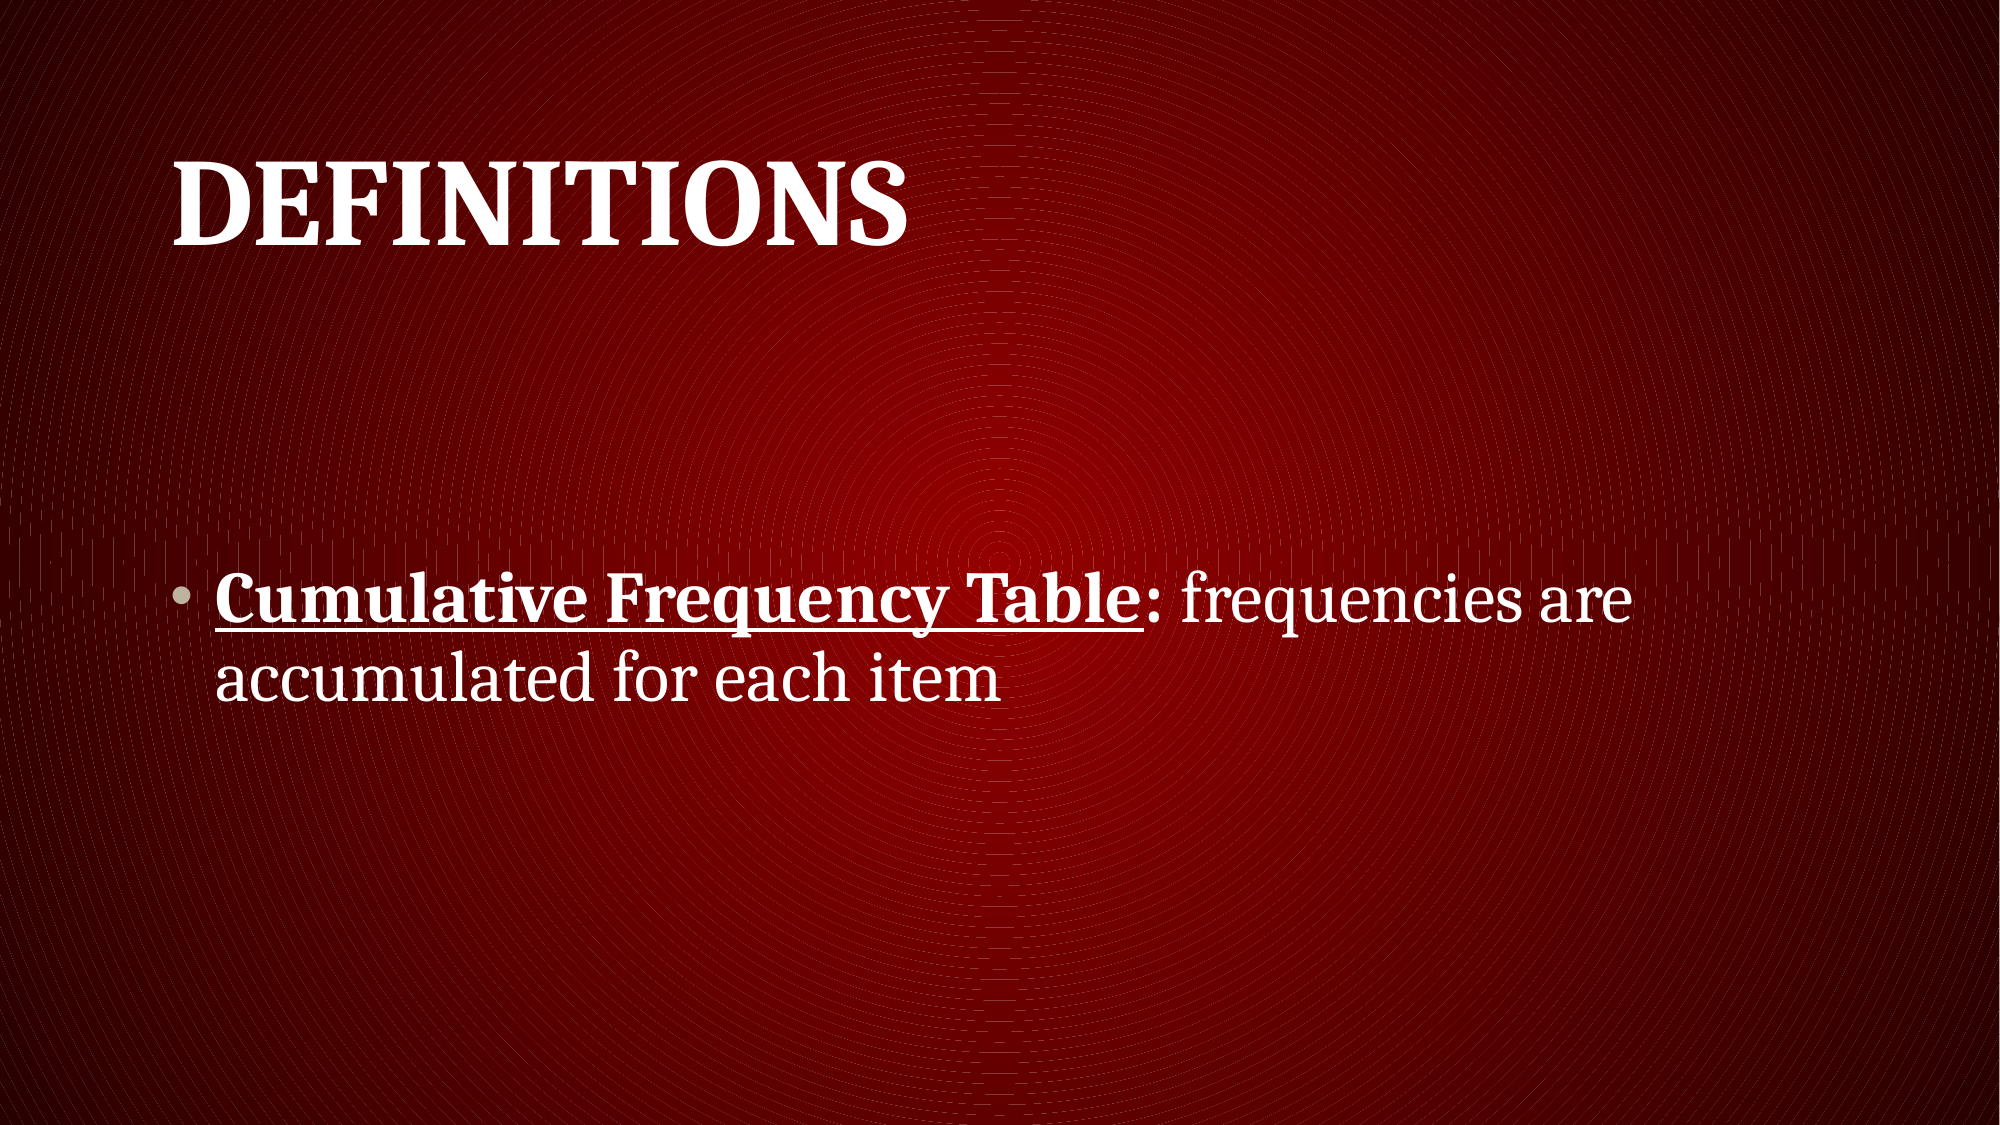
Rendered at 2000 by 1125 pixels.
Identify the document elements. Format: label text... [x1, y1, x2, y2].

title Definitions [149, 79, 1850, 280]
list Cumulative Frequency Table: frequencies are accumulated for each item [149, 549, 1850, 763]
